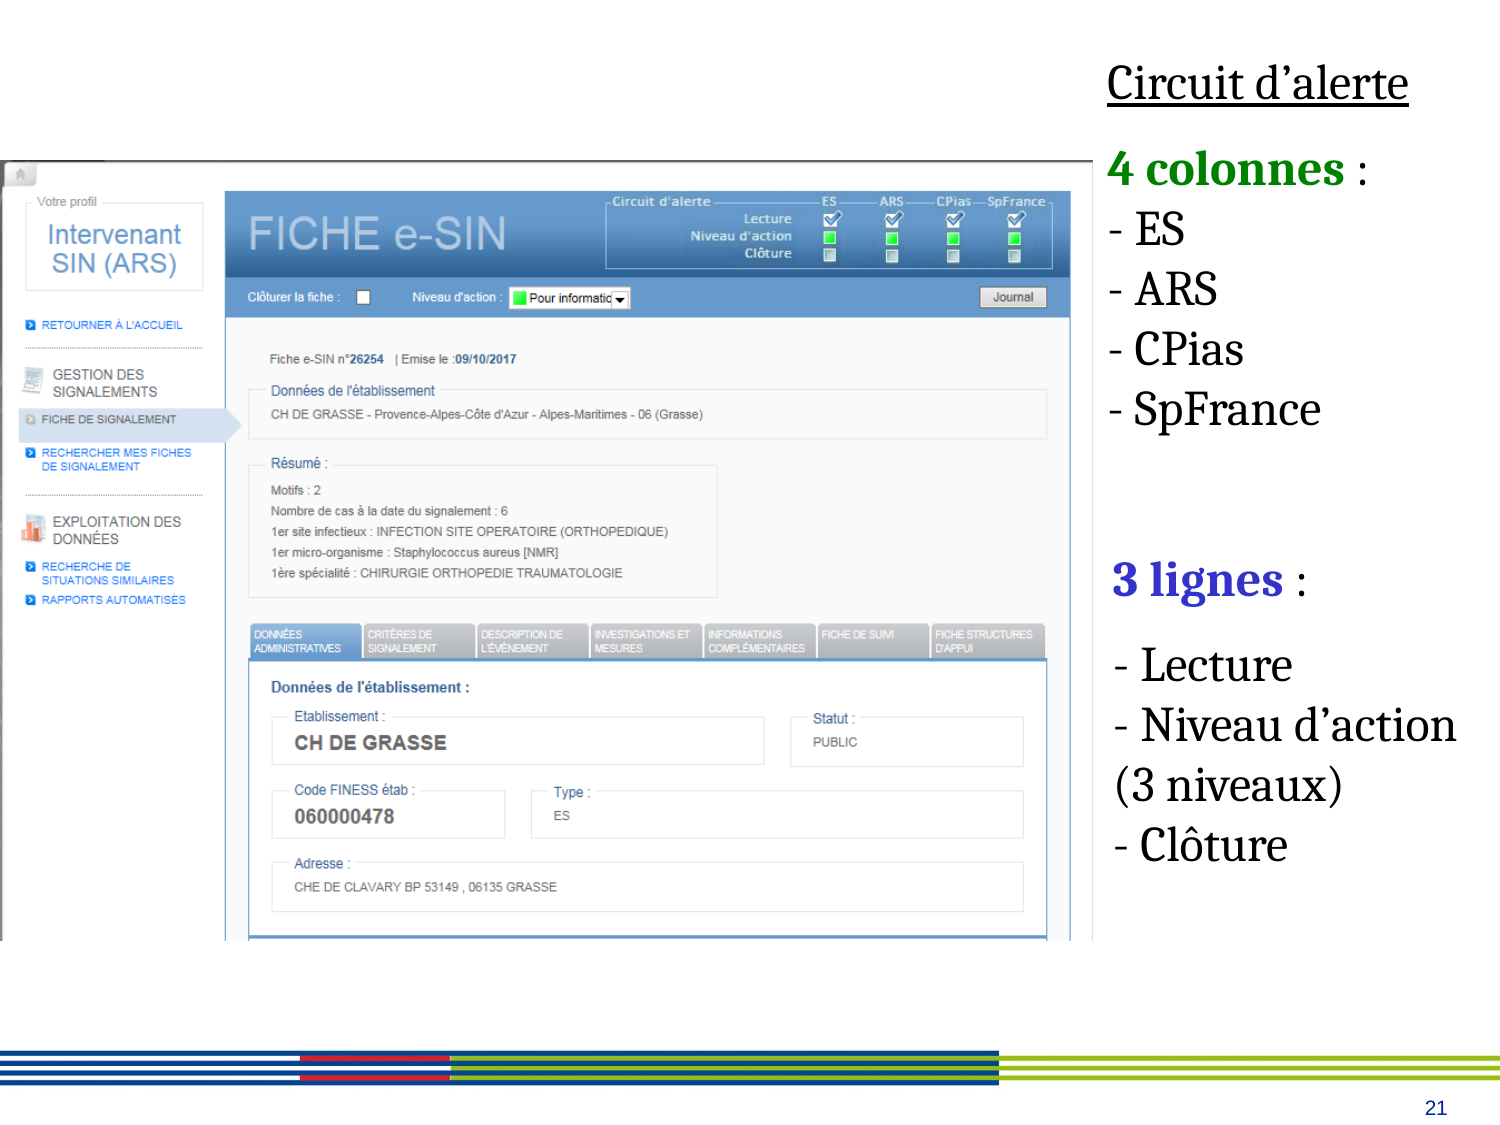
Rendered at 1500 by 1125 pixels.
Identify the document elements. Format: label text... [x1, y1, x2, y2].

text_box 3 lignes : - Lecture - Niveau d’action (3 niveaux) - Clôture [1098, 538, 1500, 964]
picture [0, 160, 1093, 941]
text_box Circuit d’alerte 4 colonnes : - ES - ARS - CPias - SpFrance [1092, 42, 1474, 443]
picture [0, 1037, 1500, 1098]
